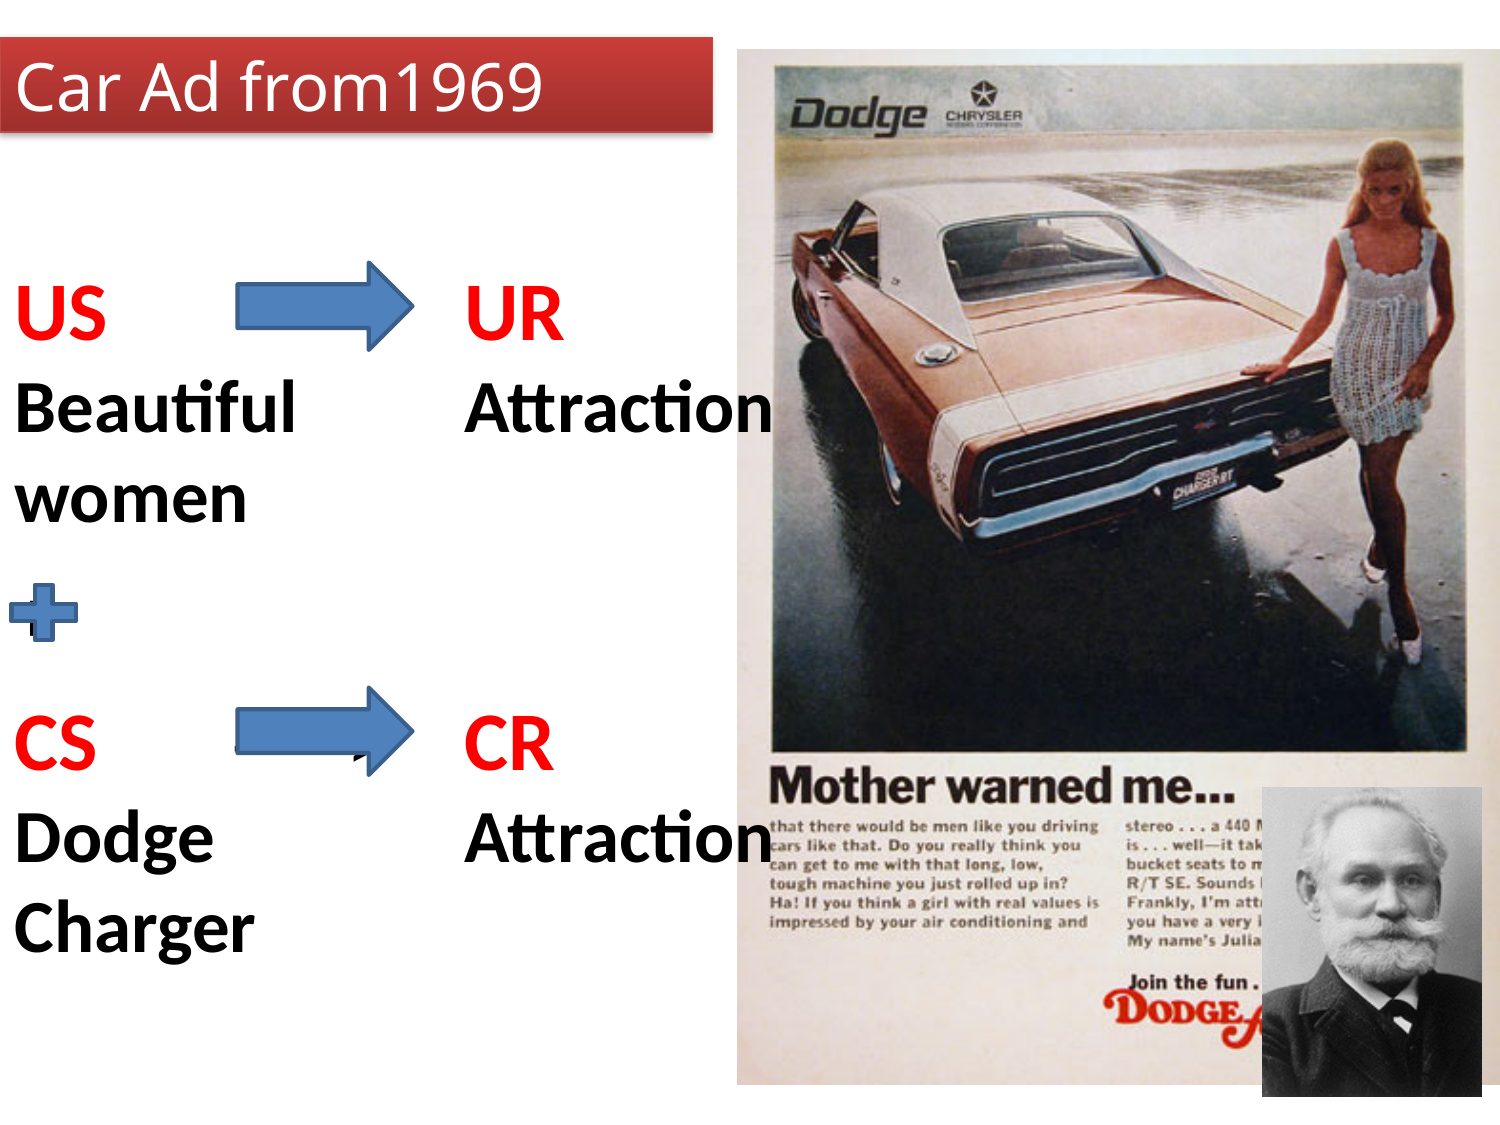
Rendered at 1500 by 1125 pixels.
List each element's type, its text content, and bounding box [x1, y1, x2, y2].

picture [737, 49, 1500, 1098]
text_box Car Ad from1969 [0, 37, 713, 133]
text_box US ----> UR Beautiful Attraction women + CS -----> CR Dodge Attraction Charger [0, 249, 732, 975]
text_box [9, 583, 78, 642]
text_box [235, 685, 415, 777]
text_box [235, 260, 415, 352]
